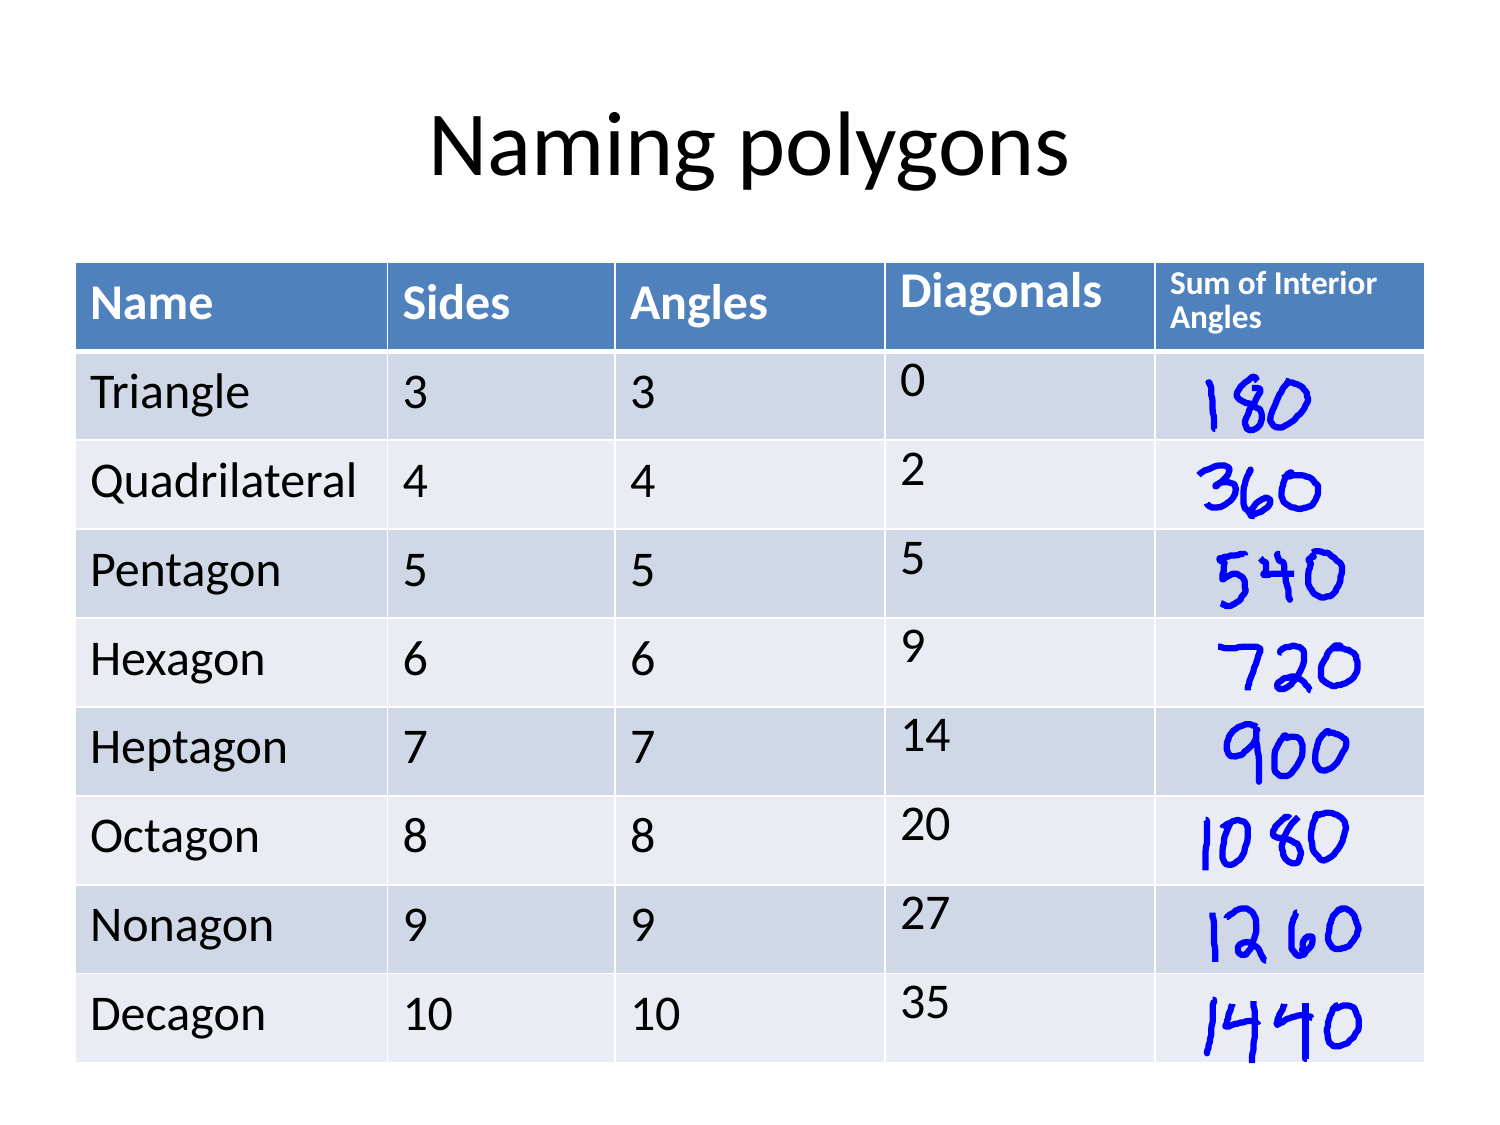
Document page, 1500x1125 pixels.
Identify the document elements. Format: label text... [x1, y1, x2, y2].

title Naming polygons [75, 45, 1425, 233]
table_cell 8 [616, 797, 884, 884]
text_box [1327, 907, 1360, 950]
table_cell 3 [388, 354, 614, 439]
text_box [1221, 819, 1249, 866]
text_box [1225, 907, 1267, 962]
text_box [1224, 1004, 1253, 1028]
table_cell 35 [886, 974, 1154, 1062]
table_header Name [76, 263, 387, 349]
text_box [1242, 468, 1271, 517]
text_box [1276, 553, 1291, 601]
text_box [1276, 644, 1312, 692]
table_cell 3 [616, 354, 884, 439]
text_box [1320, 644, 1359, 687]
text_box [1218, 646, 1262, 691]
text_box [1269, 380, 1309, 429]
table_cell [1156, 441, 1424, 528]
table_cell Pentagon [76, 530, 387, 617]
text_box [1225, 723, 1260, 783]
table_cell 5 [616, 530, 884, 617]
table_cell [1156, 974, 1424, 1062]
table_header Sides [388, 263, 614, 349]
table_cell Hexagon [76, 619, 387, 706]
table_cell [1156, 797, 1424, 884]
table_cell 5 [388, 530, 614, 617]
table_cell 7 [616, 708, 884, 795]
table_cell 8 [388, 797, 614, 884]
table_cell 9 [388, 886, 614, 973]
table_cell [1156, 619, 1424, 706]
table_cell Quadrilateral [76, 441, 387, 528]
text_box [1280, 471, 1319, 510]
text_box [1310, 812, 1347, 862]
table_cell Octagon [76, 797, 387, 884]
table_header Diagonals [886, 263, 1154, 349]
table_cell Heptagon [76, 708, 387, 795]
table_cell Nonagon [76, 886, 387, 973]
text_box [1275, 1003, 1305, 1026]
table_cell 10 [616, 974, 884, 1062]
text_box [1211, 912, 1217, 962]
table_cell 7 [388, 708, 614, 795]
table_cell 9 [886, 619, 1154, 706]
table_header Angles [616, 263, 884, 349]
text_box [1272, 816, 1302, 865]
text_box [1235, 376, 1263, 431]
table_cell [1156, 886, 1424, 973]
table_cell 6 [388, 619, 614, 706]
text_box [1314, 730, 1347, 772]
table_cell 14 [886, 708, 1154, 795]
table_cell 5 [886, 530, 1154, 617]
text_box [1204, 819, 1208, 871]
table_cell 20 [886, 797, 1154, 884]
text_box [1218, 553, 1247, 607]
table_cell 9 [616, 886, 884, 973]
table_cell [1156, 530, 1424, 617]
table_cell 10 [388, 974, 614, 1062]
text_box [1259, 557, 1284, 576]
table_cell Triangle [76, 354, 387, 439]
text_box [1286, 569, 1295, 575]
table_header Sum of Interior Angles [1156, 263, 1424, 349]
table_cell [1156, 354, 1424, 439]
text_box [1325, 1004, 1360, 1047]
text_box [1290, 911, 1314, 957]
table_cell 2 [886, 441, 1154, 528]
table_cell 27 [886, 886, 1154, 973]
table_cell [1156, 708, 1424, 795]
table_cell 0 [886, 354, 1154, 439]
table_cell Decagon [76, 974, 387, 1062]
text_box [1207, 381, 1216, 430]
table_cell 4 [616, 441, 884, 528]
table_cell 6 [616, 619, 884, 706]
text_box [1198, 464, 1237, 509]
text_box [1307, 550, 1343, 599]
text_box [1273, 734, 1304, 777]
table_cell 4 [388, 441, 614, 528]
text_box [1251, 1001, 1256, 1064]
text_box [1206, 999, 1215, 1055]
